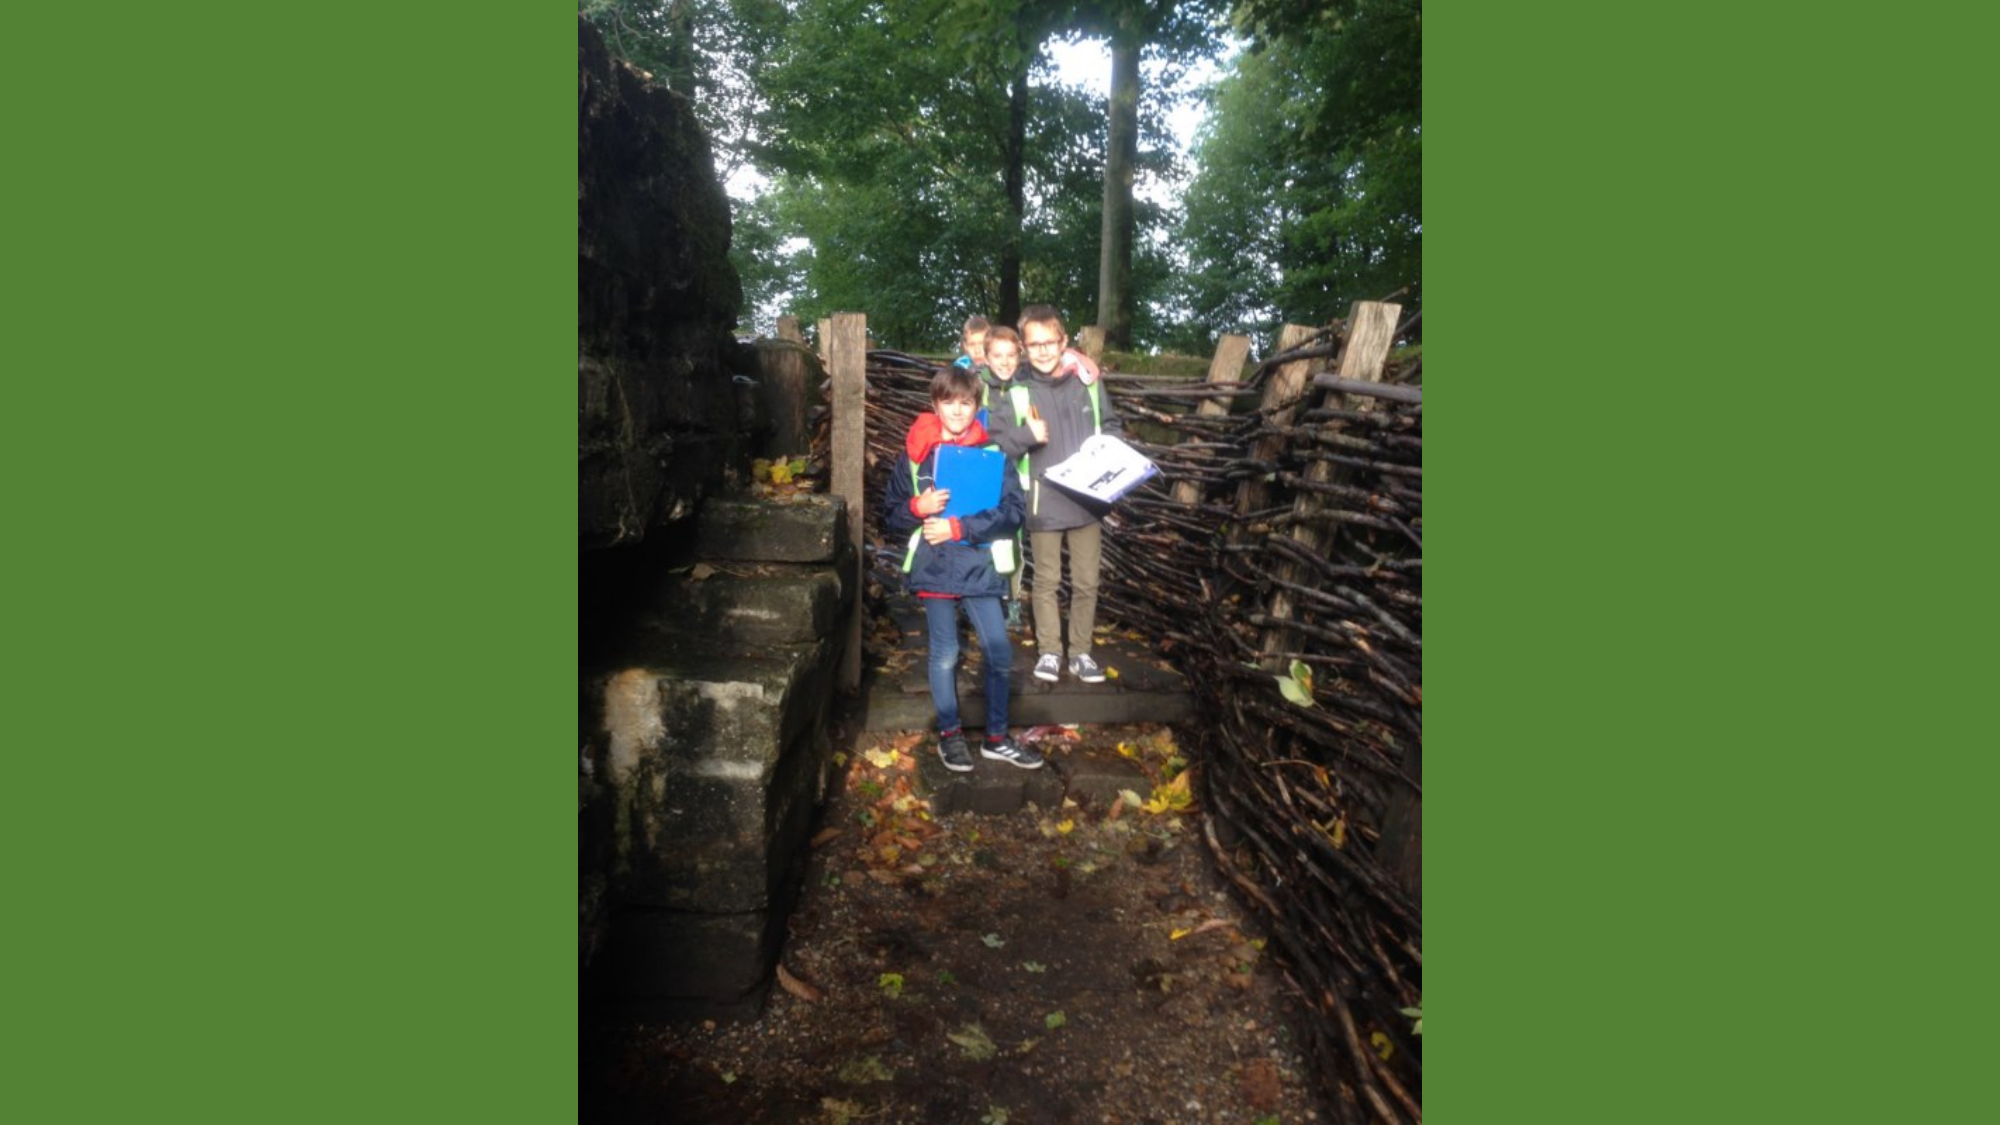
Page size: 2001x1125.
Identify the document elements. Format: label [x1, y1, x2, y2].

picture [578, 0, 1422, 1125]
